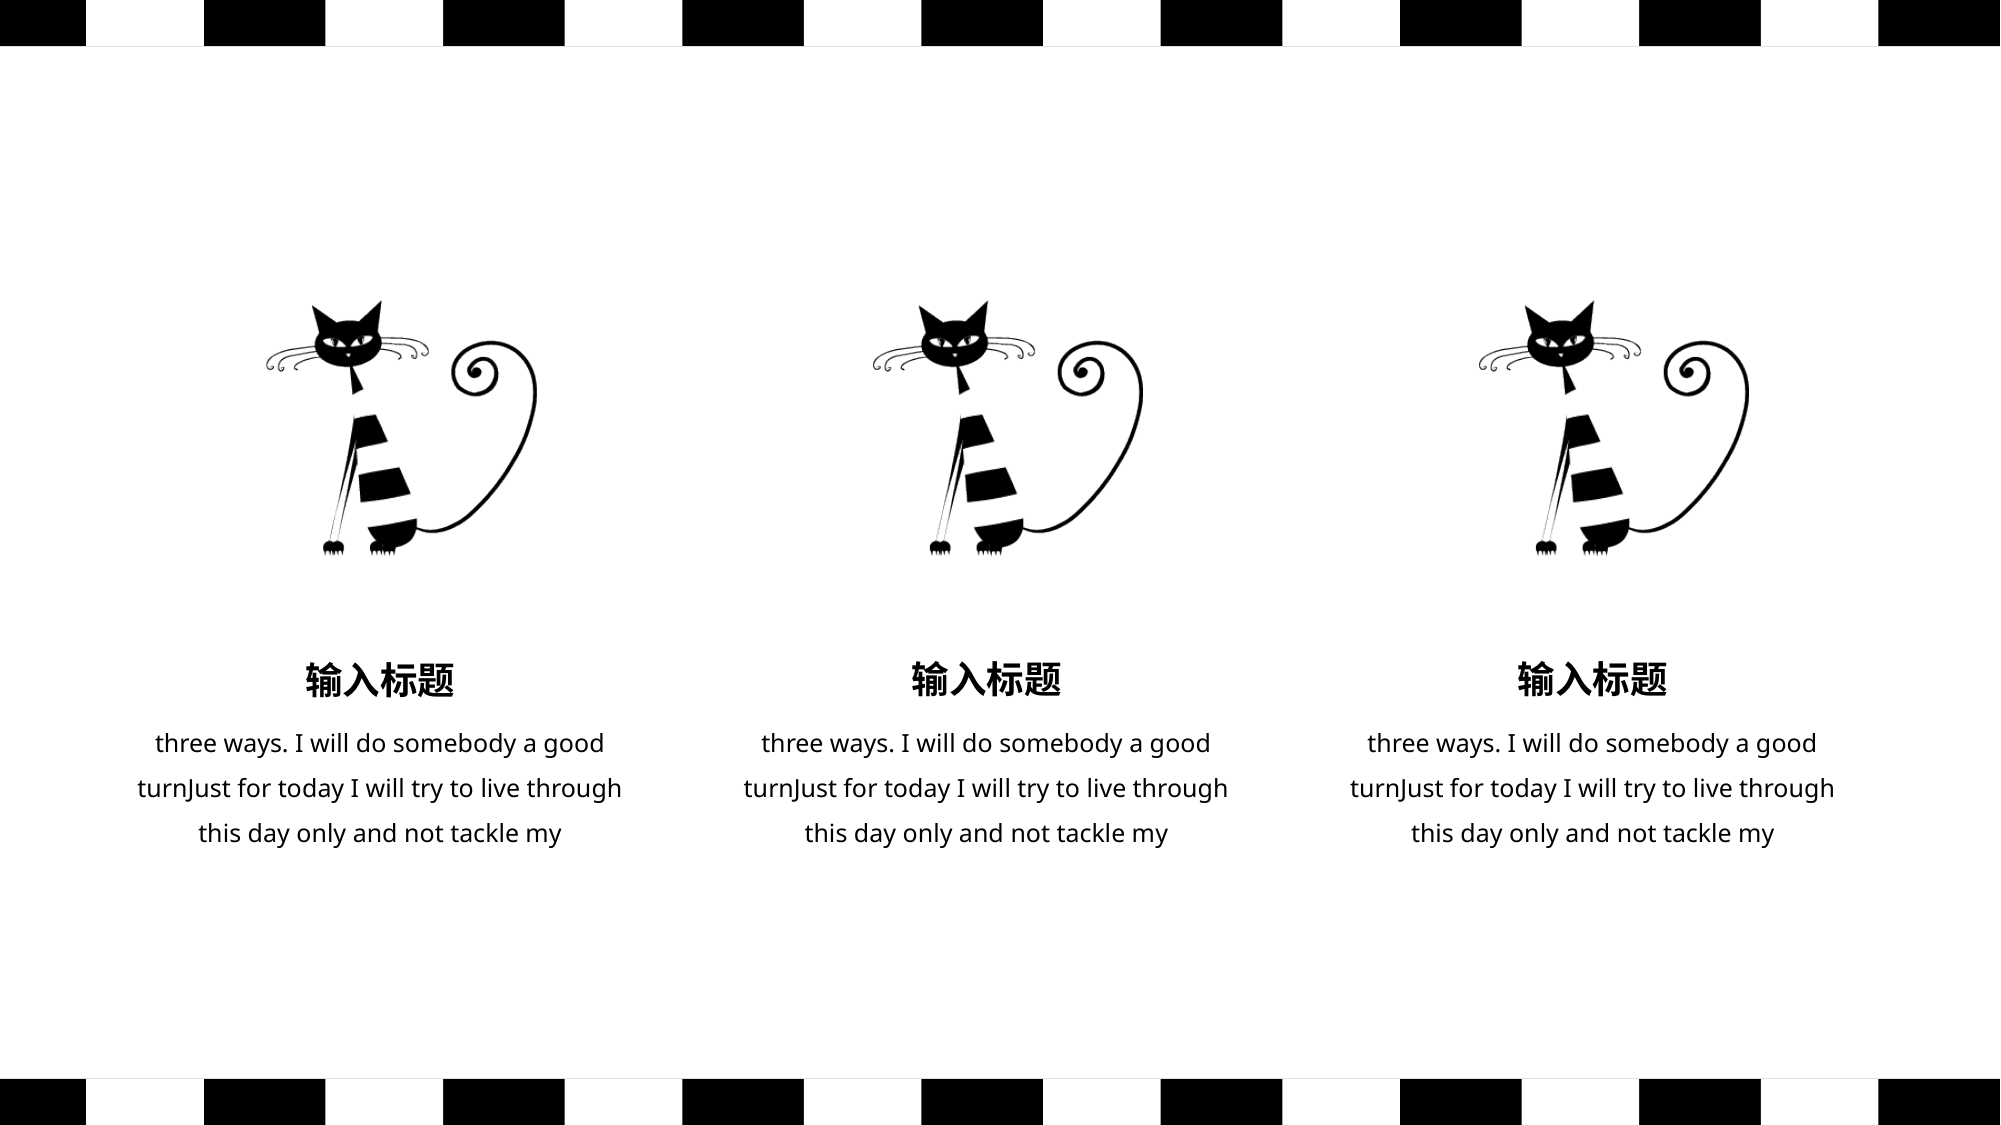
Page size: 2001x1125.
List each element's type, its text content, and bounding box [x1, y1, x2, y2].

text_box three ways. I will do somebody a good turnJust for today I will try to live through this day only and not tackle my [1330, 705, 1856, 855]
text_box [0, 0, 2000, 47]
picture [771, 230, 1182, 627]
text_box three ways. I will do somebody a good turnJust for today I will try to live through this day only and not tackle my [723, 705, 1250, 855]
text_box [0, 1078, 2000, 1125]
text_box three ways. I will do somebody a good turnJust for today I will try to live through this day only and not tackle my [117, 705, 644, 855]
picture [1378, 230, 1788, 627]
text_box 输入标题 [253, 627, 508, 710]
picture [165, 230, 576, 627]
text_box 输入标题 [859, 627, 1114, 709]
text_box 输入标题 [1465, 627, 1721, 709]
